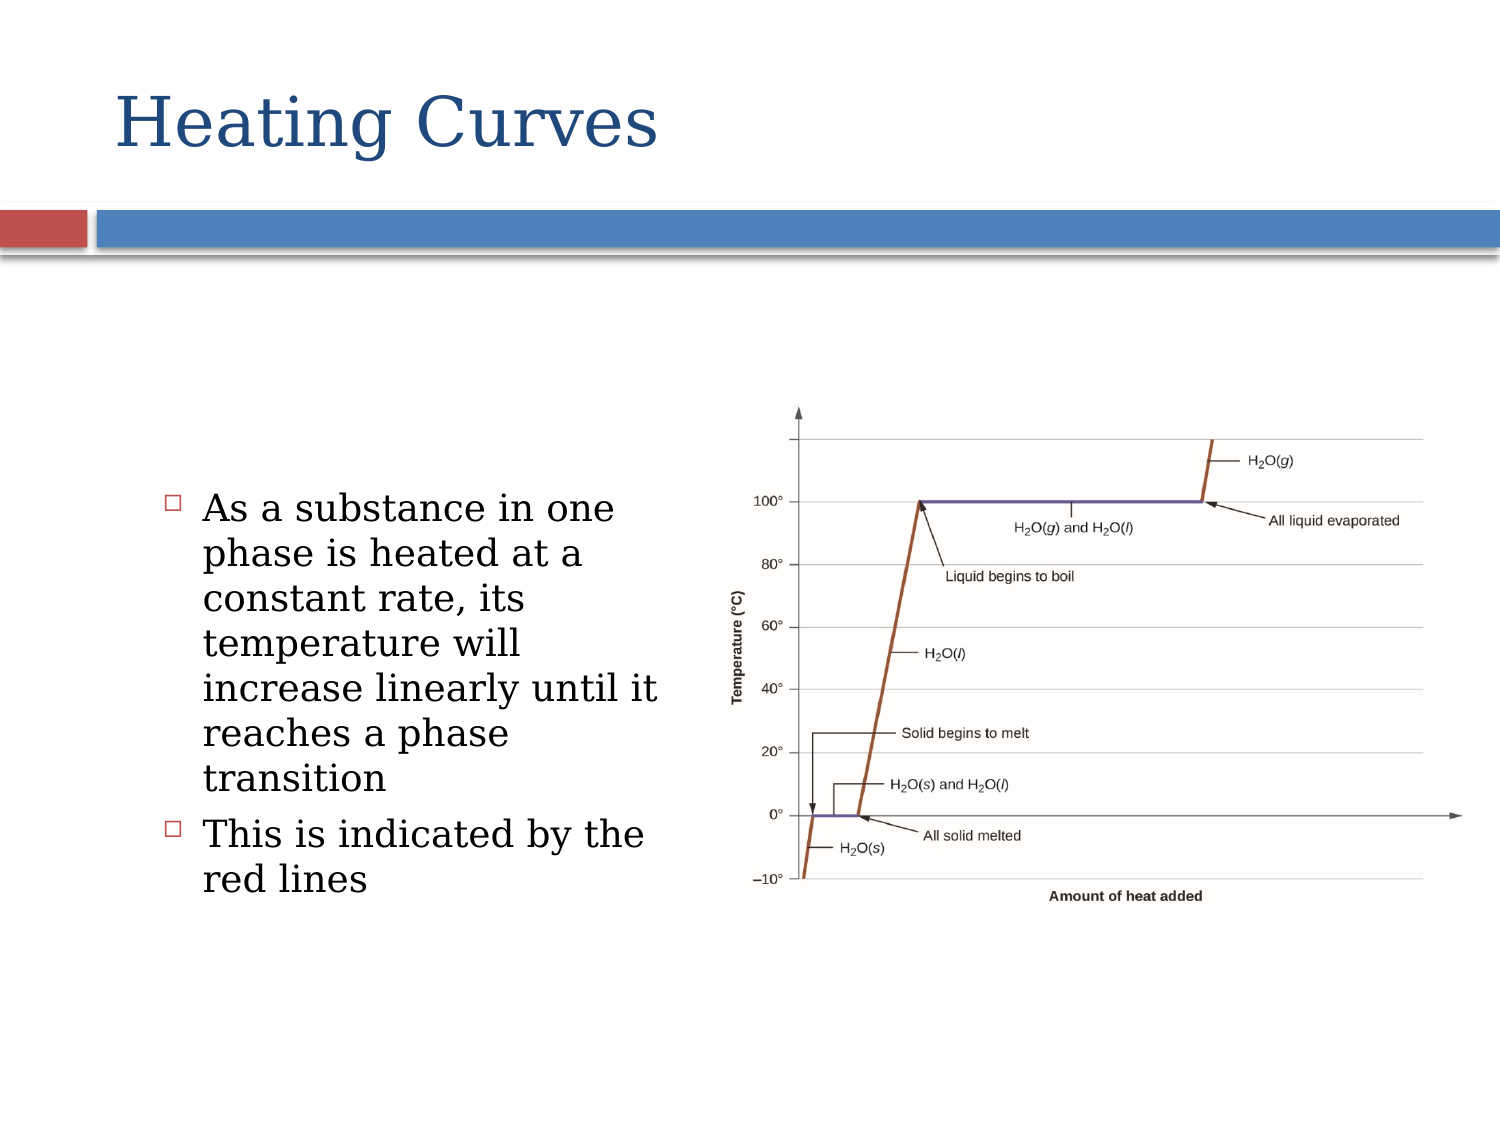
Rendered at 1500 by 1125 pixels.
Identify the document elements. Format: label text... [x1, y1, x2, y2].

list As a substance in one phase is heated at a constant rate, its temperature will increase linearly until it reaches a phase transition This is indicated by the red lines [148, 476, 691, 895]
picture [716, 400, 1474, 907]
title Heating Curves [99, 37, 1438, 200]
